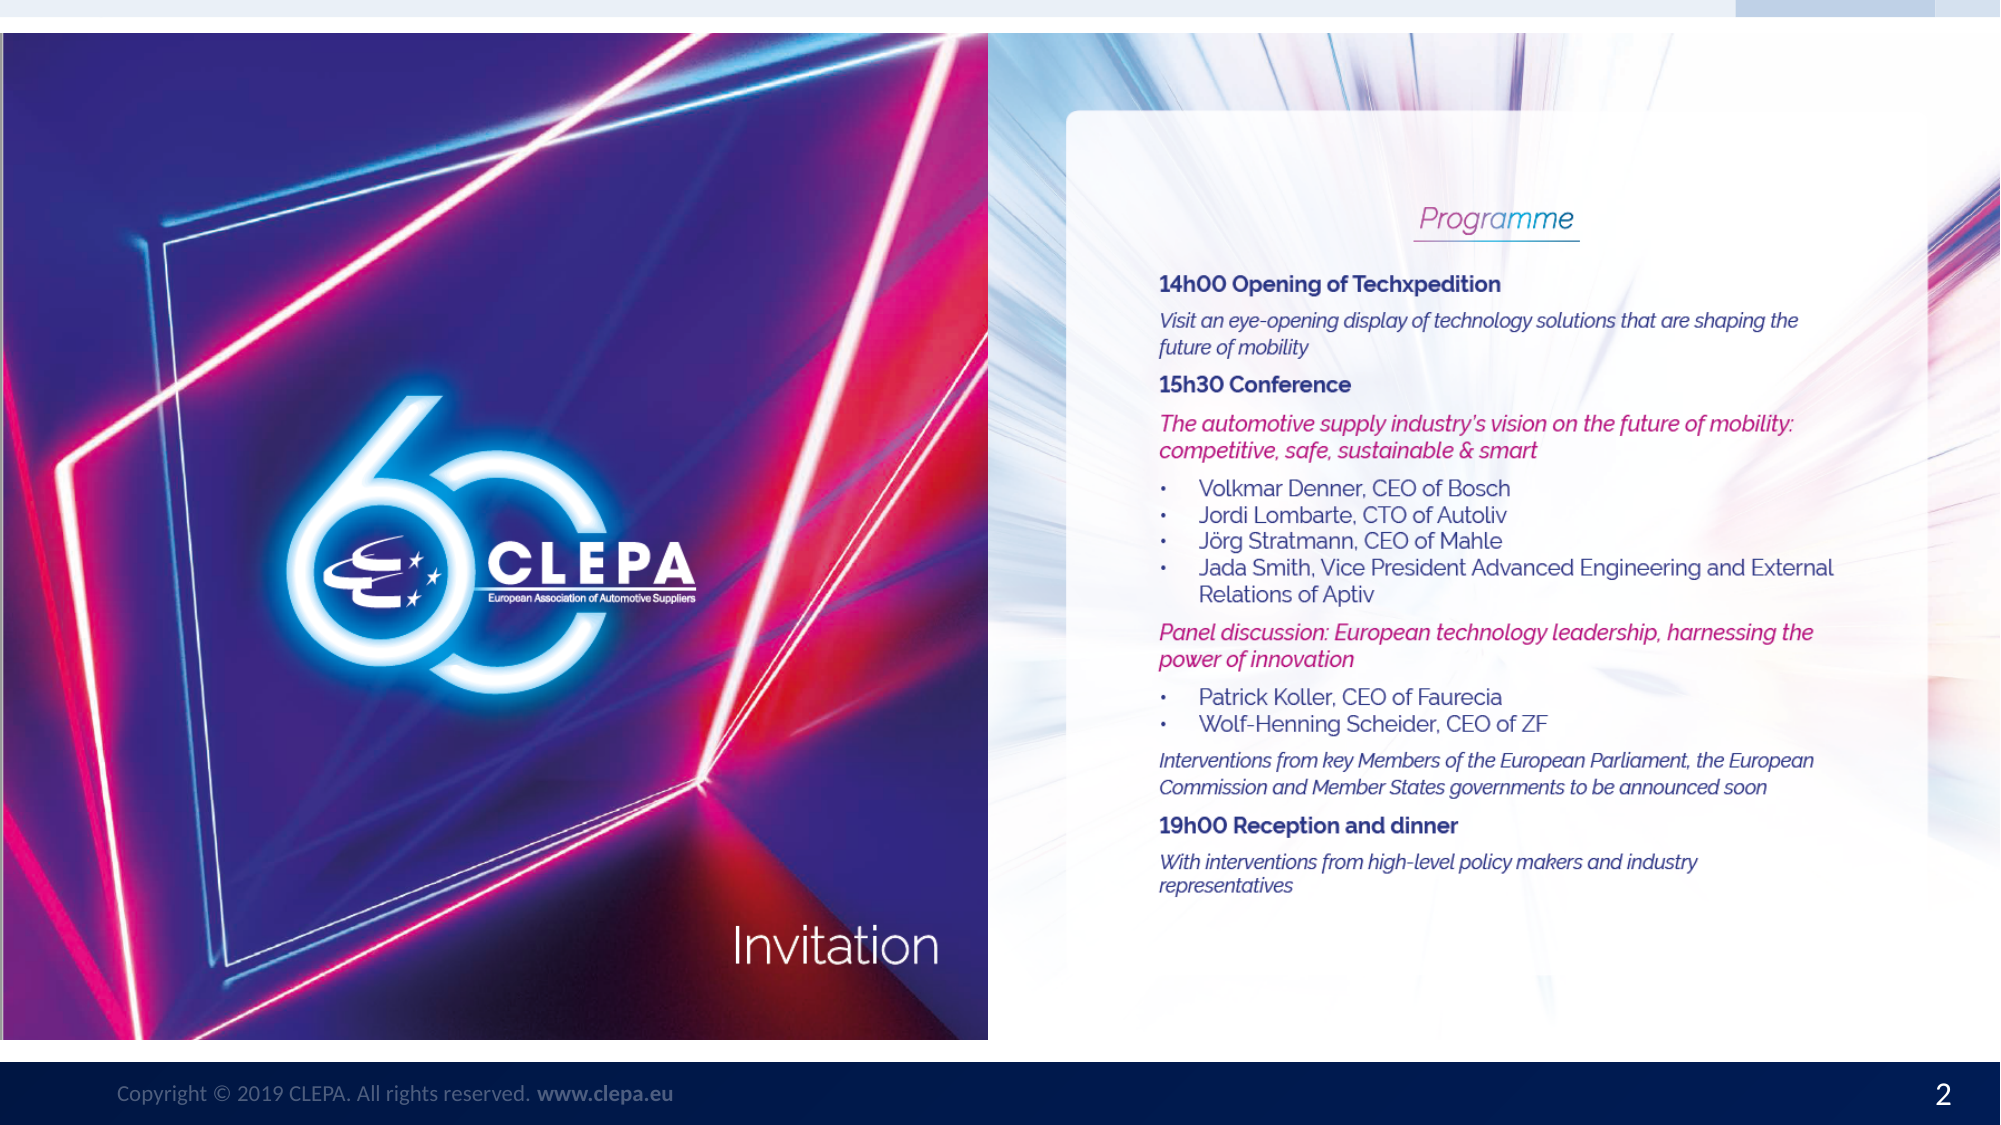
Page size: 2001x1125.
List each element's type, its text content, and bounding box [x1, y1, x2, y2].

slide_number 2 [1857, 1062, 1967, 1123]
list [0, 32, 986, 1040]
picture [987, 30, 2000, 1040]
